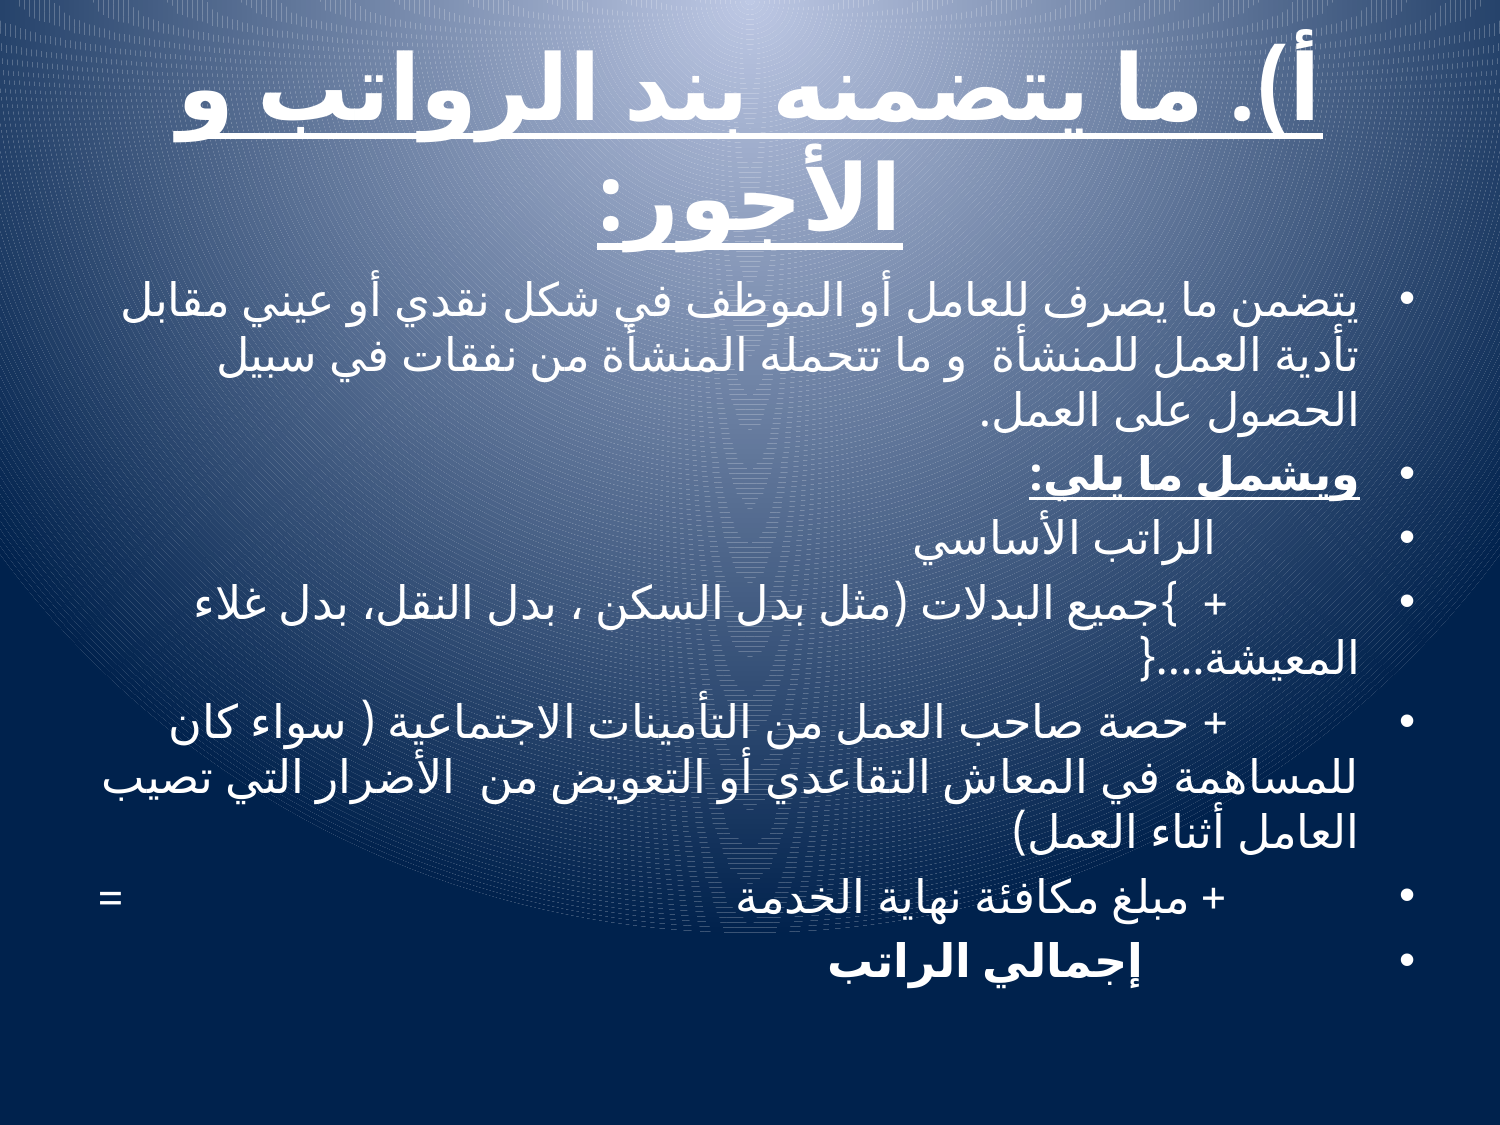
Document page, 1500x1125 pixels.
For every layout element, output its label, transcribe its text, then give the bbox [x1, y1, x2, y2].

title أ). ما يتضمنه بند الرواتب و الأجور: [75, 45, 1425, 233]
list يتضمن ما يصرف للعامل أو الموظف في شكل نقدي أو عيني مقابل تأدية العمل للمنشأة و ما تتحمله المنشأة من نفقات في سبيل الحصول على العمل. ويشمل ما يلي: الراتب الأساسي + }جميع البدلات (مثل بدل السكن ، بدل النقل، بدل غلاء المعيشة....{ + حصة صاحب العمل من التأمينات الاجتماعية ( سواء كان للمساهمة في المعاش التقاعدي أو التعويض من الأضرار التي تصيب العامل أثناء العمل) + مبلغ مكافئة نهاية الخدمة = إجمالي الراتب [75, 262, 1425, 1005]
